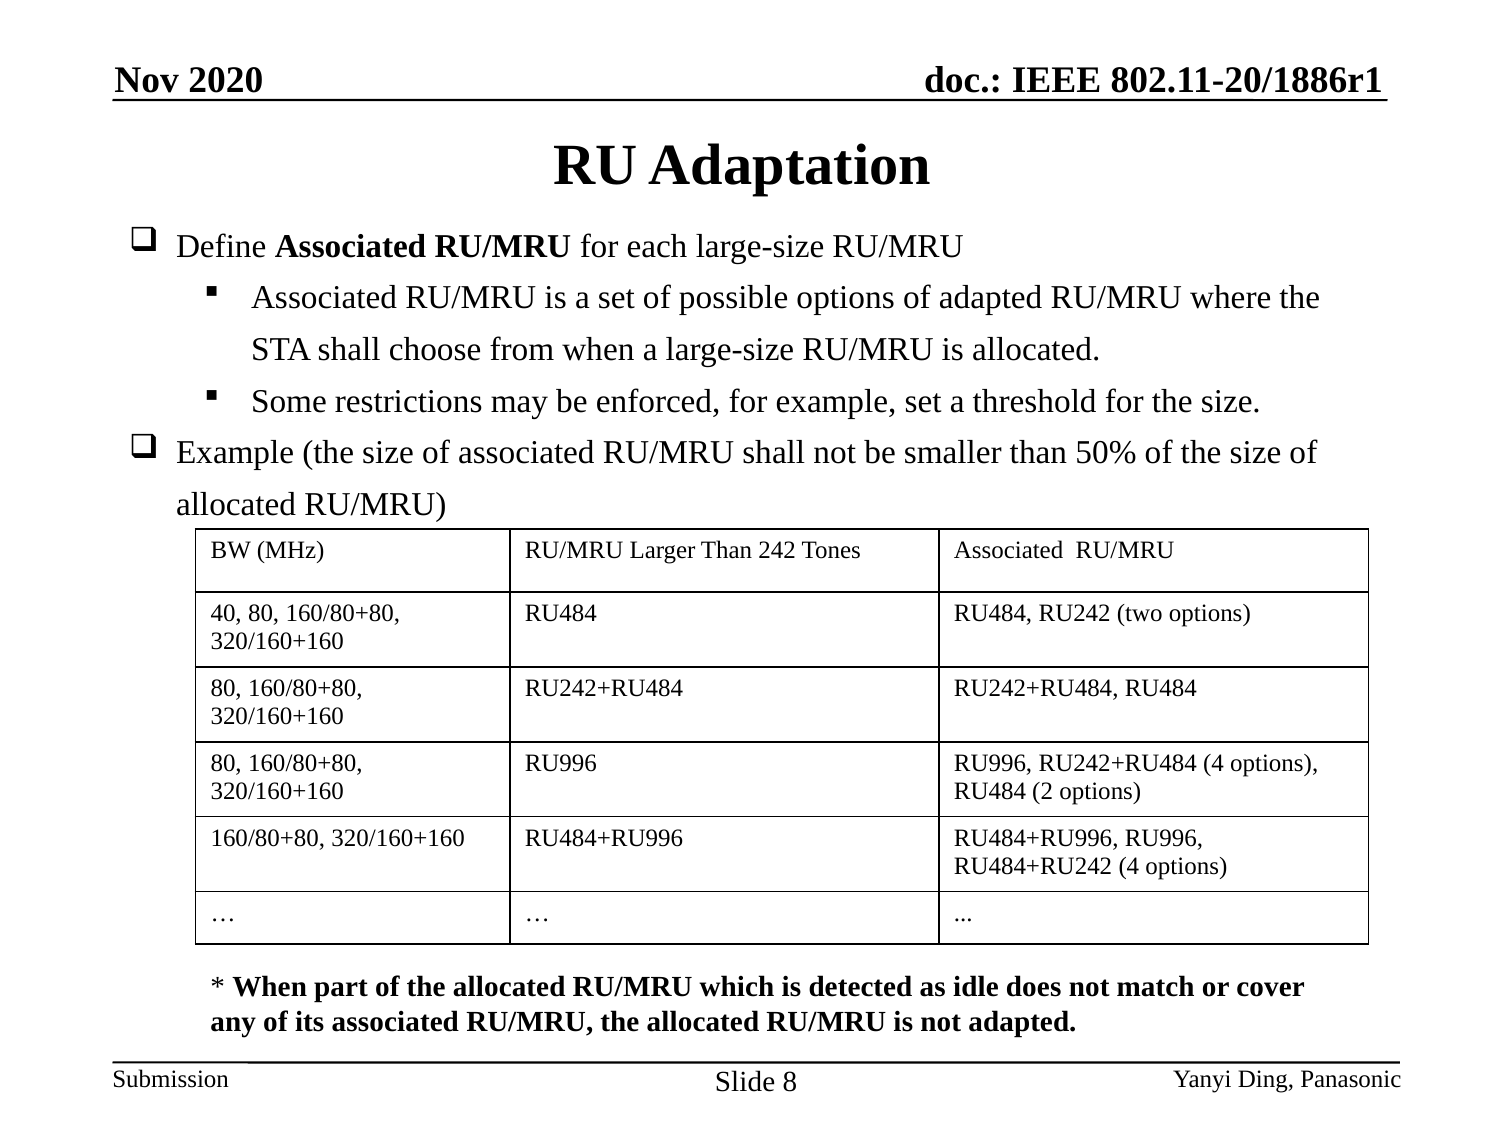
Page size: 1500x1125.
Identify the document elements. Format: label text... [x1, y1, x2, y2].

text_box Example (the size of associated RU/MRU shall not be smaller than 50% of the size of allocated RU/MRU) [114, 411, 1402, 576]
table_cell 160/80+80, 320/160+160 [196, 817, 509, 891]
table_cell RU242+RU484, RU484 [940, 668, 1368, 741]
table_cell RU996 [511, 743, 938, 816]
table_cell ... [940, 892, 1368, 943]
footer Yanyi Ding, Panasonic [1170, 1061, 1402, 1093]
table_cell RU484+RU996 [511, 817, 938, 891]
table_cell RU484+RU996, RU996, RU484+RU242 (4 options) [940, 817, 1368, 891]
table_cell RU484 [511, 593, 938, 666]
table_cell … [511, 892, 938, 943]
table_header BW (MHz) [196, 530, 509, 591]
table_header RU/MRU Larger Than 242 Tones [511, 530, 938, 591]
table_cell RU242+RU484 [511, 668, 938, 741]
table_header Associated RU/MRU [940, 530, 1368, 591]
table_cell … [196, 892, 509, 943]
table_cell 40, 80, 160/80+80, 320/160+160 [196, 593, 509, 666]
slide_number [114, 54, 265, 101]
text_box Define Associated RU/MRU for each large-size RU/MRU Associated RU/MRU is a set of possible options of adapted RU/MRU where the STA shall choose from when a large-size RU/MRU is allocated. Some restrictions may be enforced, for example, set a threshold for the size. [114, 204, 1392, 411]
table_cell RU484, RU242 (two options) [940, 593, 1368, 666]
table_cell 80, 160/80+80, 320/160+160 [196, 668, 509, 741]
text_box * When part of the allocated RU/MRU which is detected as idle does not match or cover any of its associated RU/MRU, the allocated RU/MRU is not adapted. [195, 960, 1350, 1045]
table_cell 80, 160/80+80, 320/160+160 [196, 743, 509, 816]
text_box RU Adaptation [538, 118, 961, 204]
table_cell RU996, RU242+RU484 (4 options), RU484 (2 options) [940, 743, 1368, 816]
slide_number Slide 8 [704, 1061, 808, 1098]
